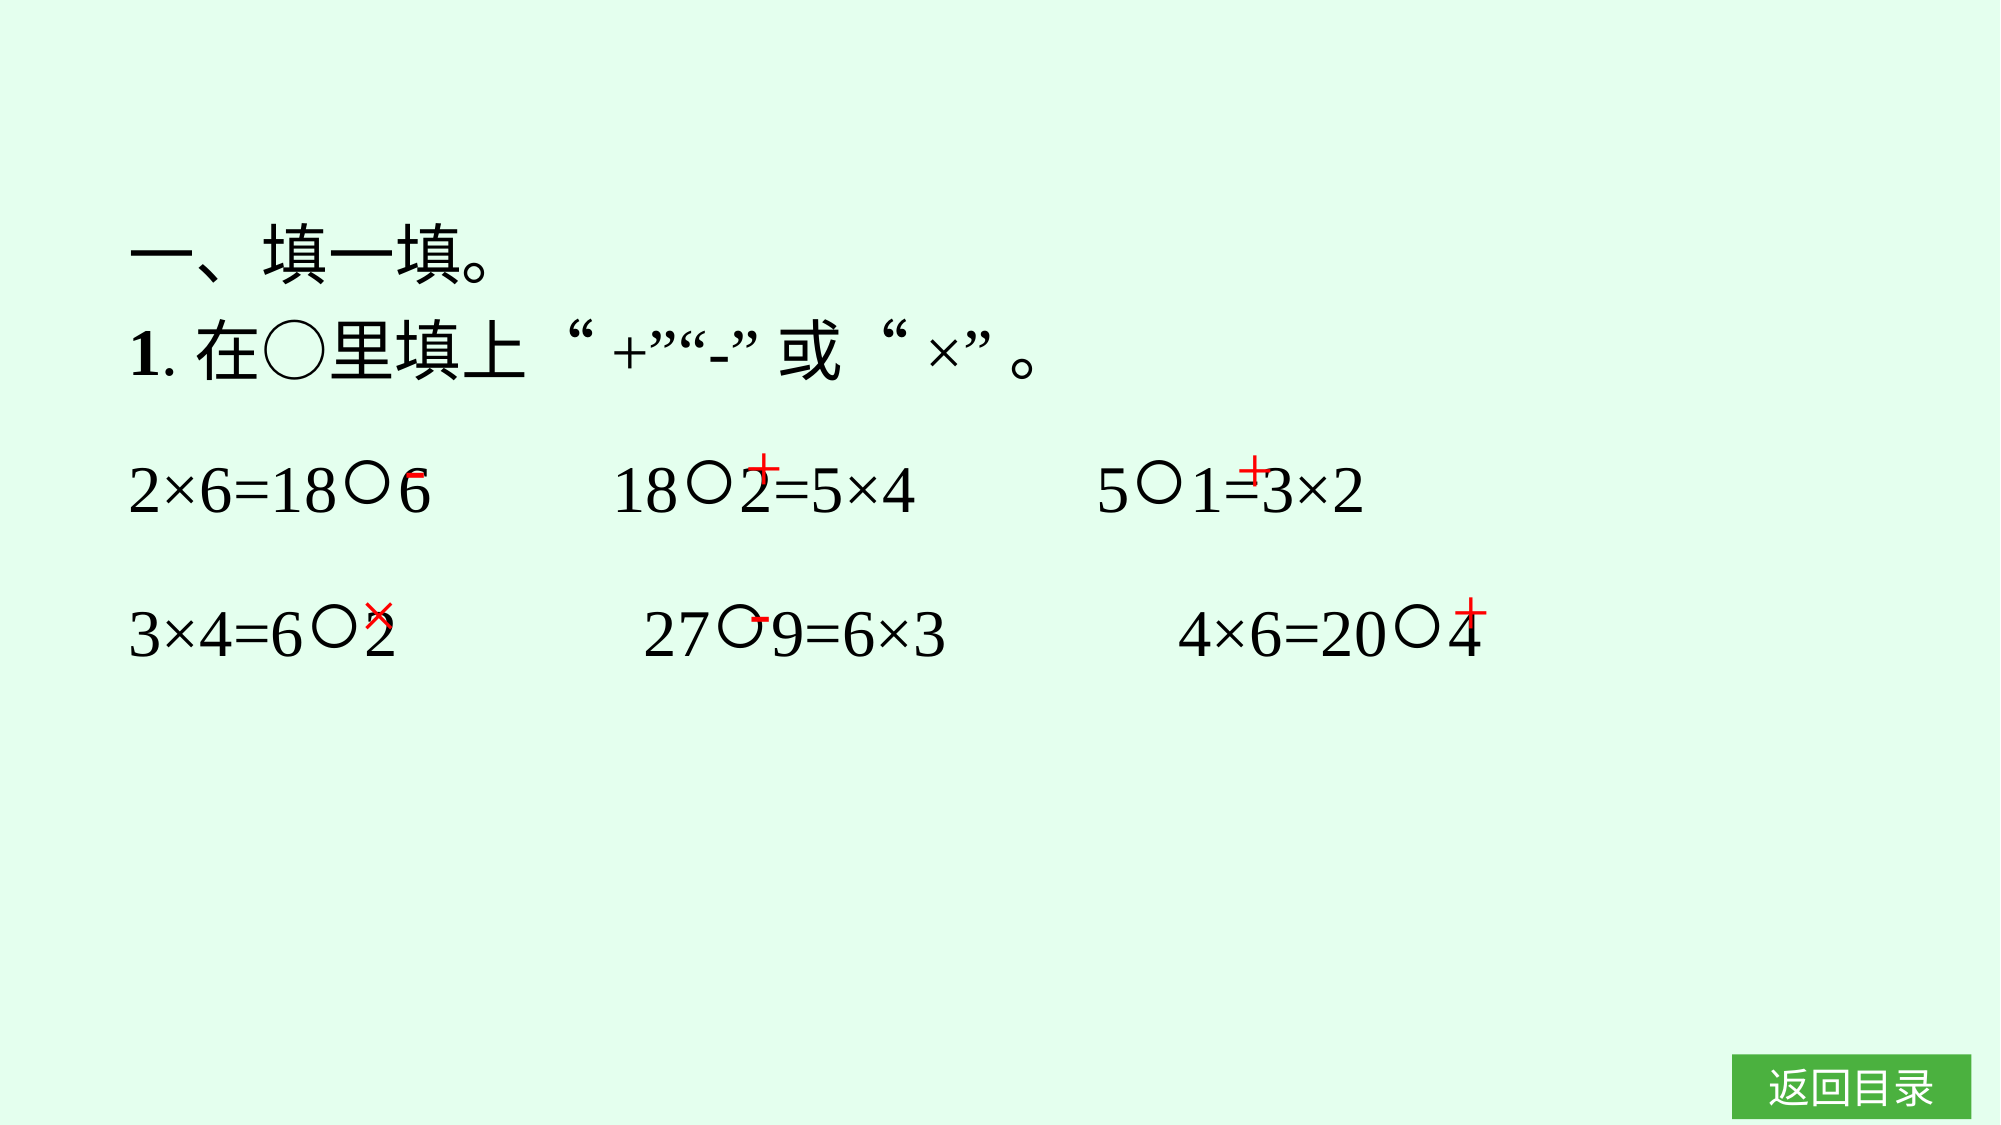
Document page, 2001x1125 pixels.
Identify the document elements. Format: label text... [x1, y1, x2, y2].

text_box + [1222, 403, 1290, 515]
text_box + [730, 401, 799, 513]
text_box + [1438, 545, 1506, 657]
text_box × [345, 548, 414, 659]
text_box 一、填一填。 1.在○里填上“+”“-”或“×”。 2×6=18○6 18○2=5×4 5○1=3×2 3×4=6○2 27○9=6×3 4×6=20○4 [113, 189, 1887, 684]
text_box - [389, 401, 442, 513]
text_box - [734, 545, 787, 657]
